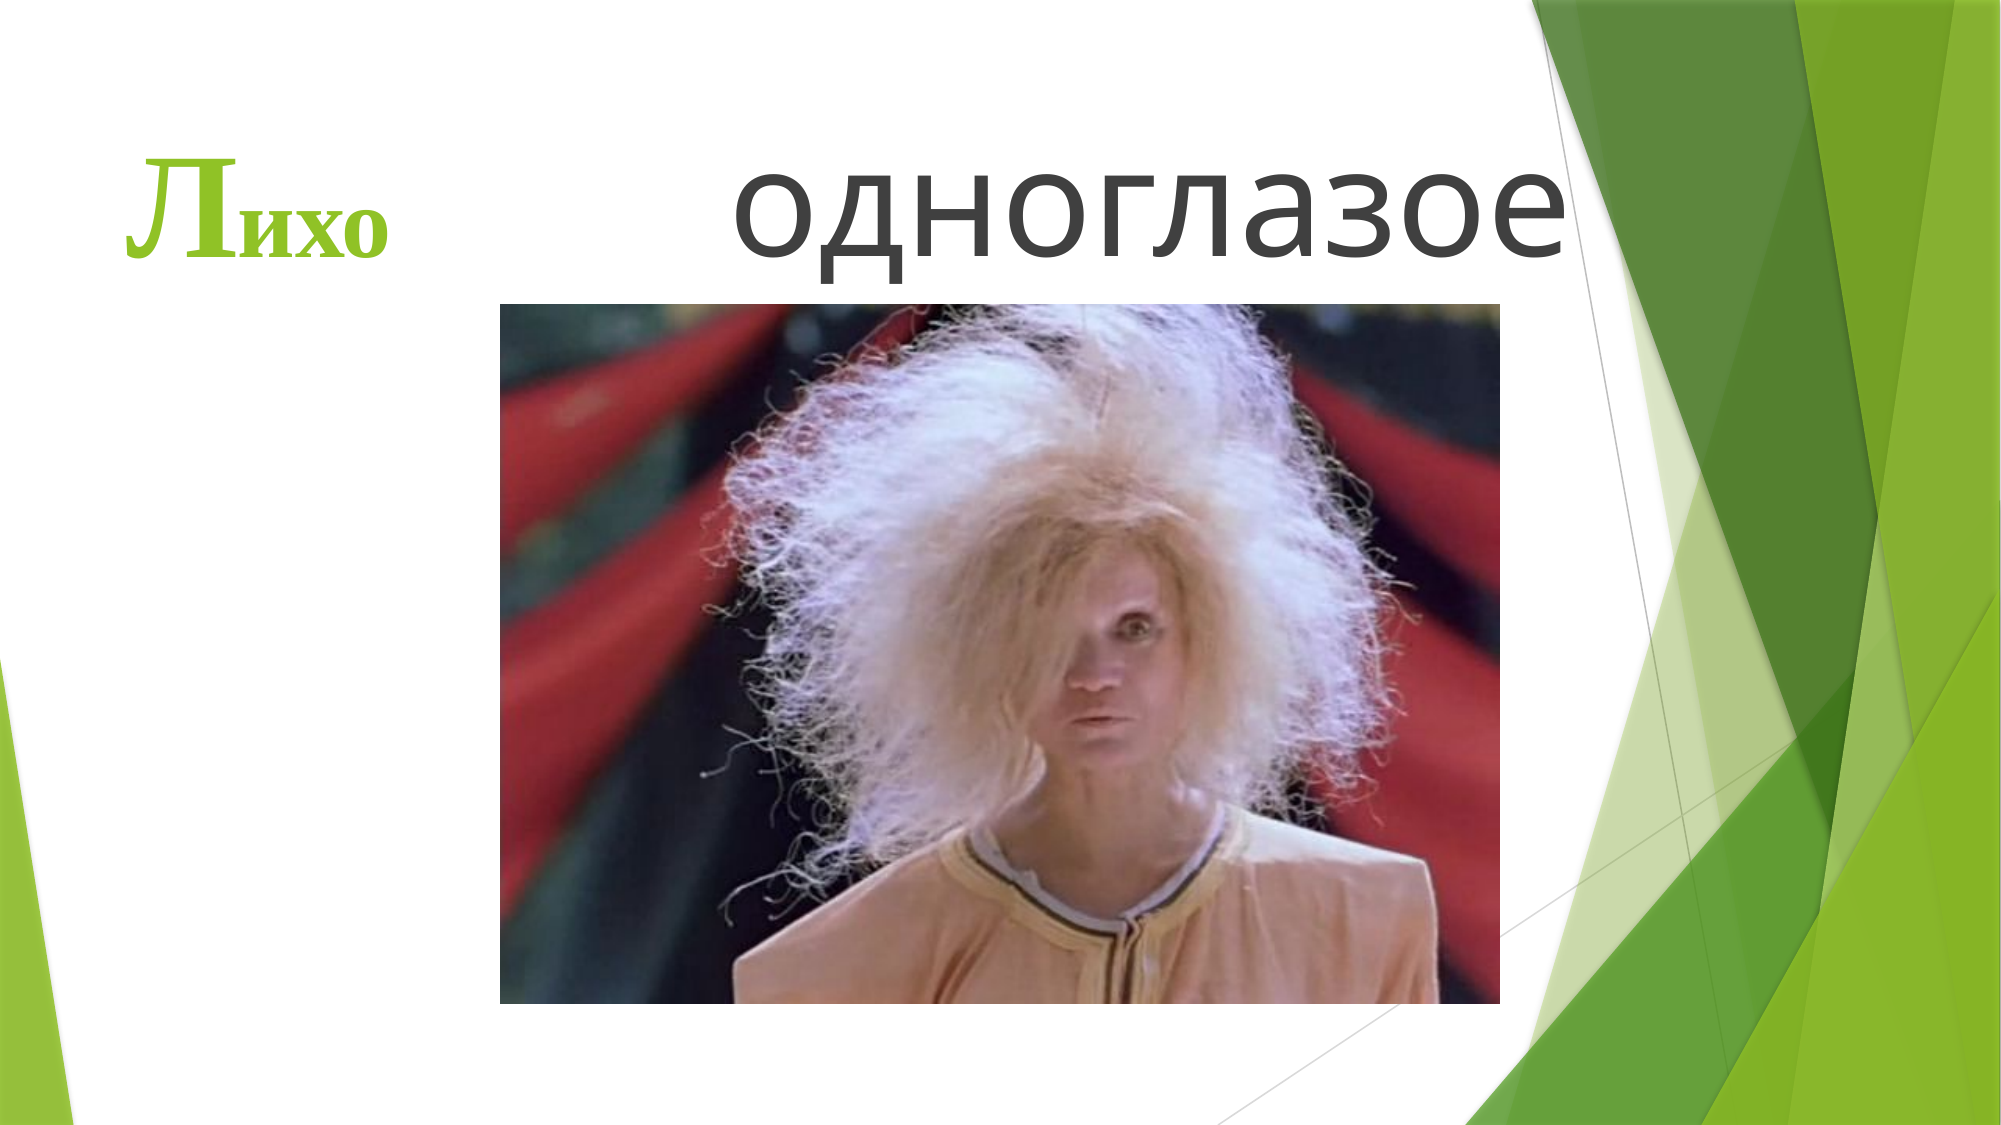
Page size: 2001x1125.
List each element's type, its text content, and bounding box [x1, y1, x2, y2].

title Лихо [111, 99, 713, 317]
list одноглазое [713, 99, 1720, 563]
picture [499, 303, 1501, 1005]
